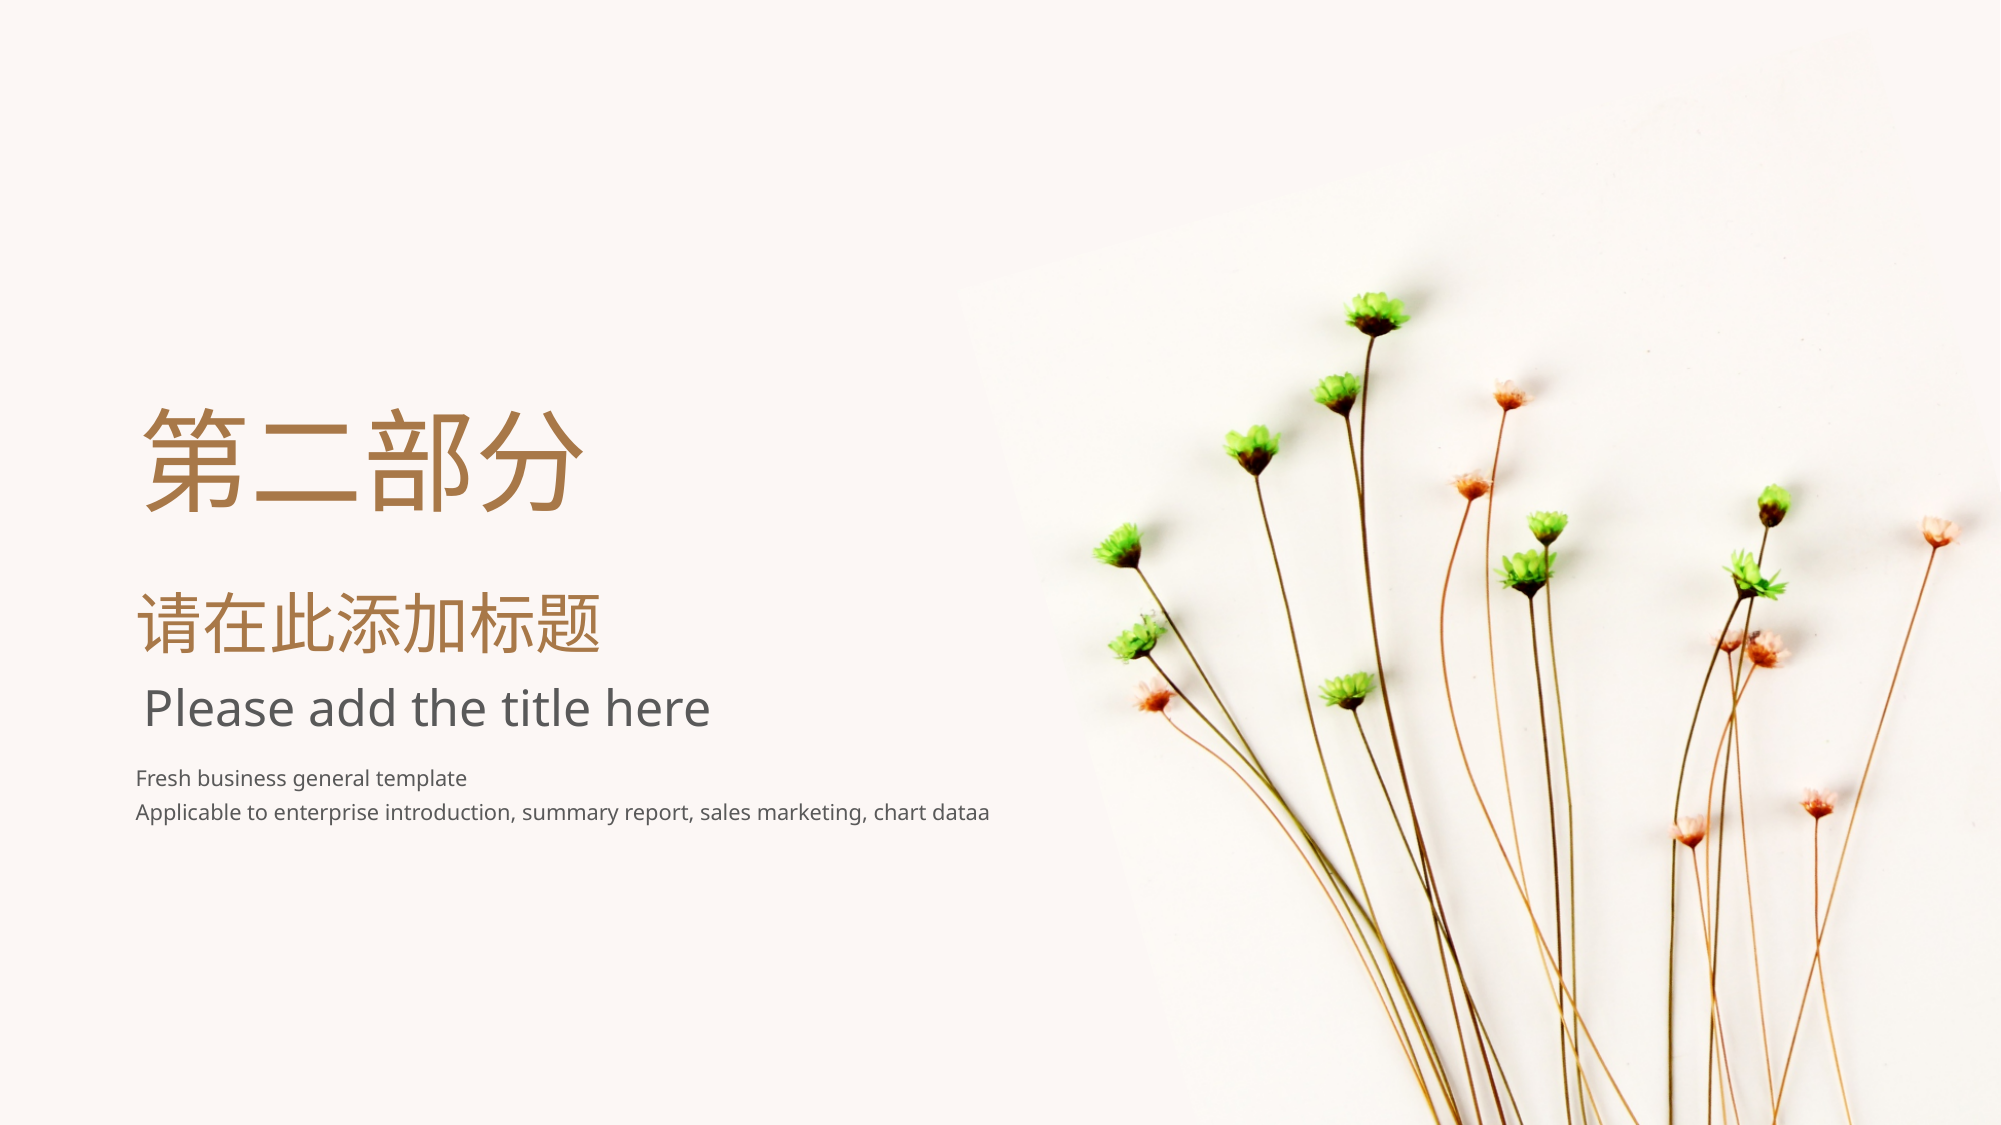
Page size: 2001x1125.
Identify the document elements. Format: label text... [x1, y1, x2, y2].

text_box 第二部分 [123, 384, 604, 534]
text_box Fresh business general template Applicable to enterprise introduction, summary report, sales marketing, chart dataa [120, 749, 1040, 833]
picture [956, 27, 2001, 1125]
text_box 请在此添加标题 [120, 574, 703, 670]
text_box Please add the title here [129, 668, 727, 744]
